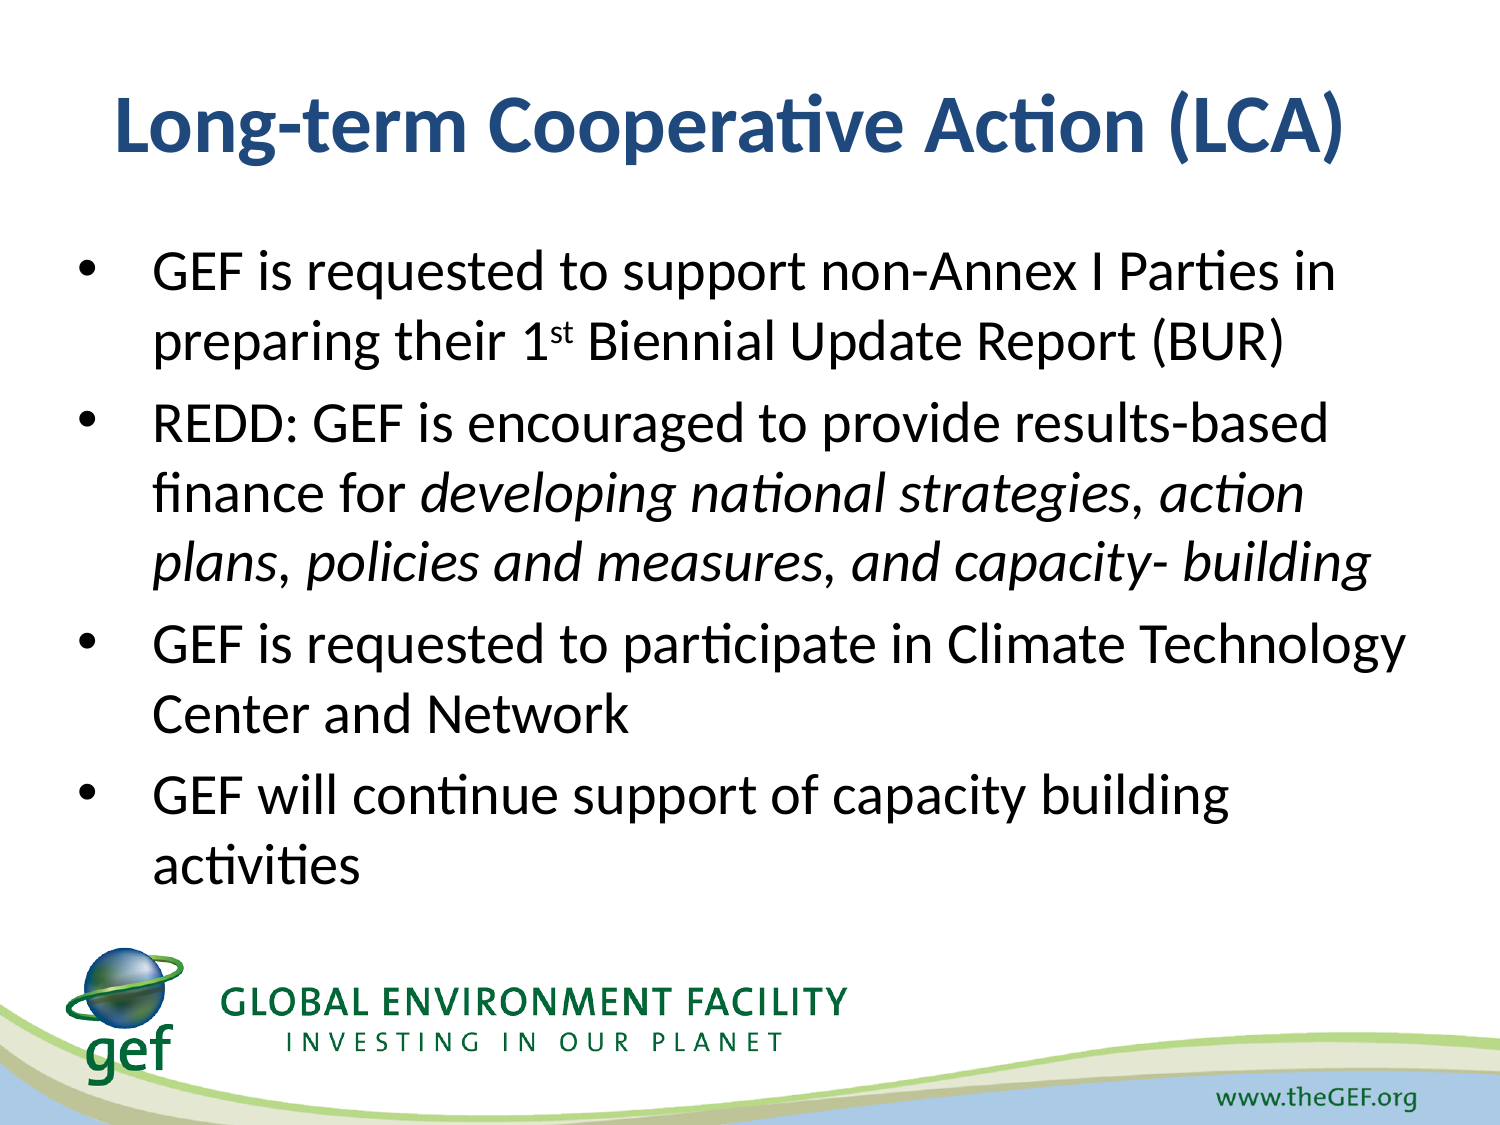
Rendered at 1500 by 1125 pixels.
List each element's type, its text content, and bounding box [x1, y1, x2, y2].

title Long-term Cooperative Action (LCA) [74, 24, 1426, 213]
list GEF is requested to support non-Annex I Parties in preparing their 1st Biennial Update Report (BUR) REDD: GEF is encouraged to provide results-based finance for developing national strategies, action plans, policies and measures, and capacity- building GEF is requested to participate in Climate Technology Center and Network GEF will continue support of capacity building activities [62, 224, 1451, 963]
picture [0, 920, 1500, 1125]
